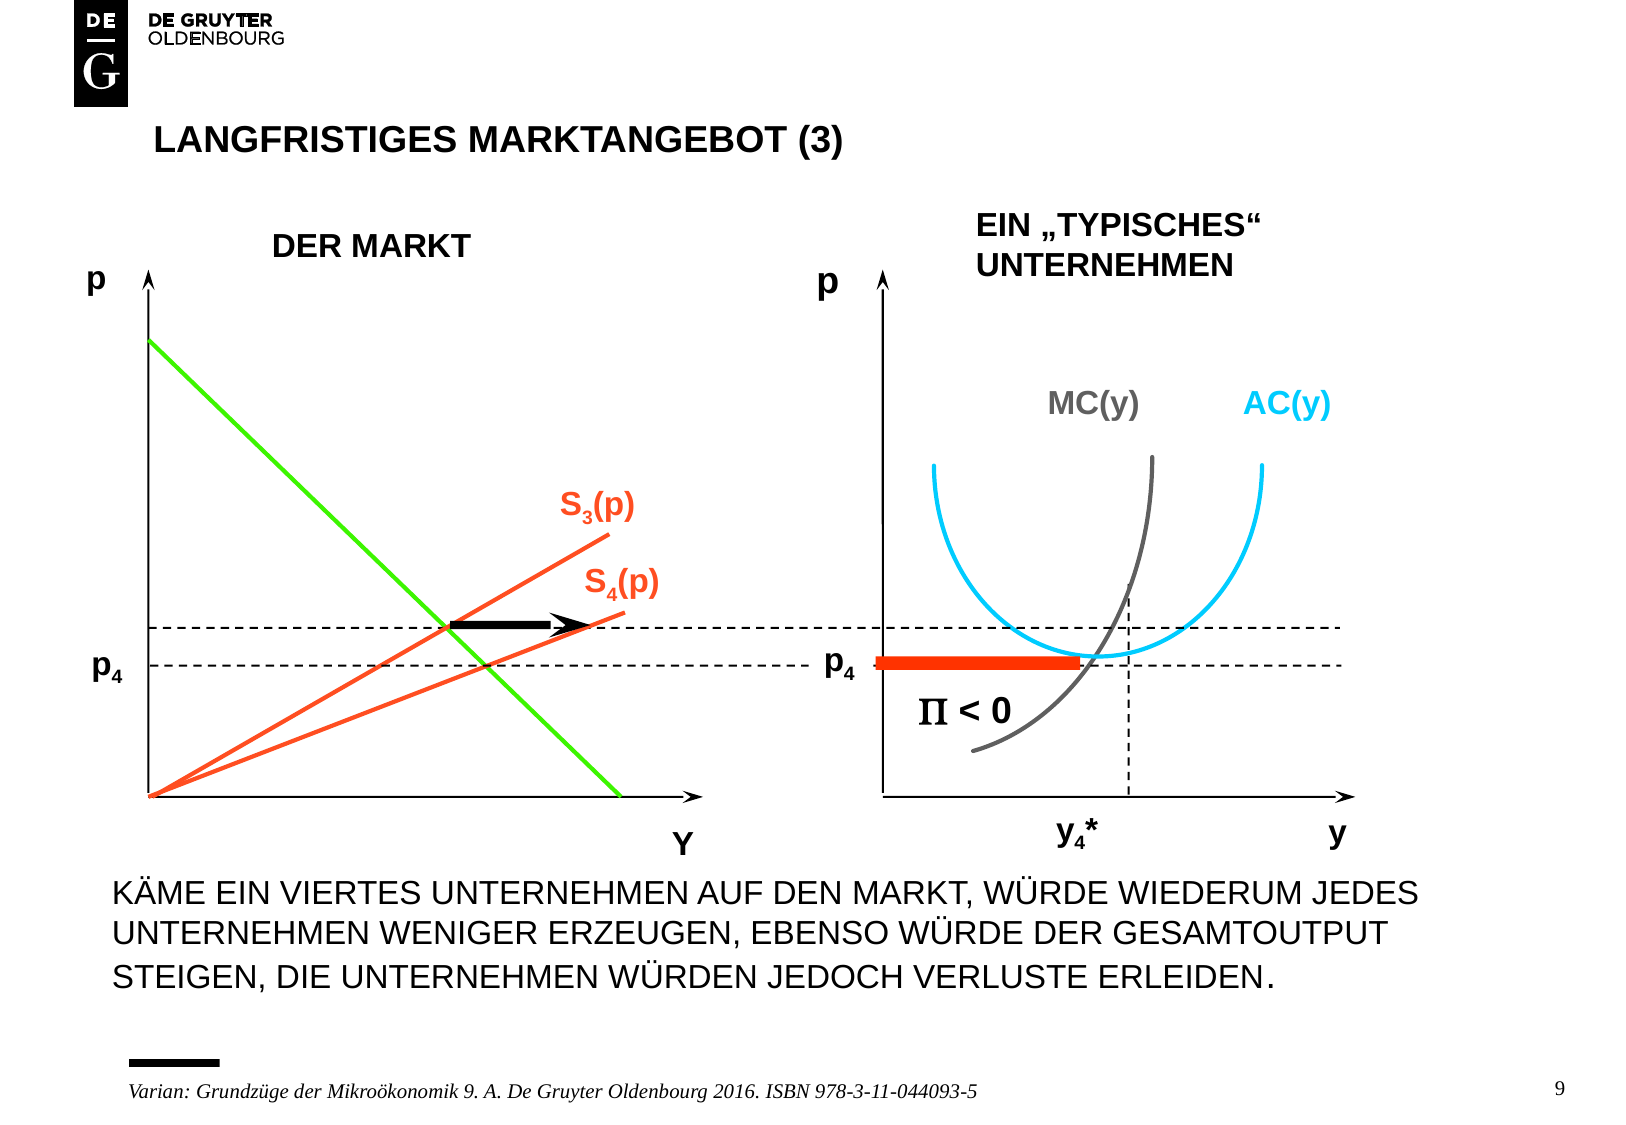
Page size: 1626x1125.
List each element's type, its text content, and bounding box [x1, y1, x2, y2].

text_box p [70, 248, 122, 304]
text_box S3(p) [544, 474, 651, 536]
text_box KÄME EIN VIERTES UNTERNEHMEN AUF DEN MARKT, WÜRDE WIEDERUM JEDES UNTERNEHMEN WENIGER ERZEUGEN, EBENSO WÜRDE DER GESAMTOUTPUT STEIGEN, DIE UNTERNEHMEN WÜRDEN JEDOCH VERLUSTE ERLEIDEN. [96, 863, 1437, 1004]
text_box S4(p) [569, 551, 675, 613]
text_box p4 [808, 630, 871, 692]
text_box y4* [1040, 800, 1114, 861]
text_box [925, 457, 1153, 656]
text_box [876, 269, 889, 291]
text_box [960, 656, 1095, 726]
text_box p [801, 248, 855, 309]
text_box [682, 790, 704, 804]
text_box AC(y) [1227, 373, 1347, 429]
text_box DER MARKT [256, 216, 487, 272]
text_box [971, 739, 1005, 752]
slide_number 9 [1554, 1074, 1614, 1104]
text_box [142, 269, 155, 291]
text_box y [1313, 803, 1363, 859]
text_box [1334, 790, 1356, 803]
text_box Y [656, 814, 710, 863]
text_box EIN „TYPISCHES“ UNTERNEHMEN [960, 195, 1279, 291]
text_box [875, 656, 1081, 670]
title LANGFRISTIGES MARKTANGEBOT (3) [153, 115, 1580, 176]
text_box [933, 465, 1263, 657]
text_box P < 0 [903, 678, 1028, 739]
list [70, 178, 1590, 1018]
text_box [569, 618, 591, 632]
text_box MC(y) [1032, 373, 1156, 429]
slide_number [128, 1077, 1539, 1108]
text_box p4 [76, 634, 138, 696]
